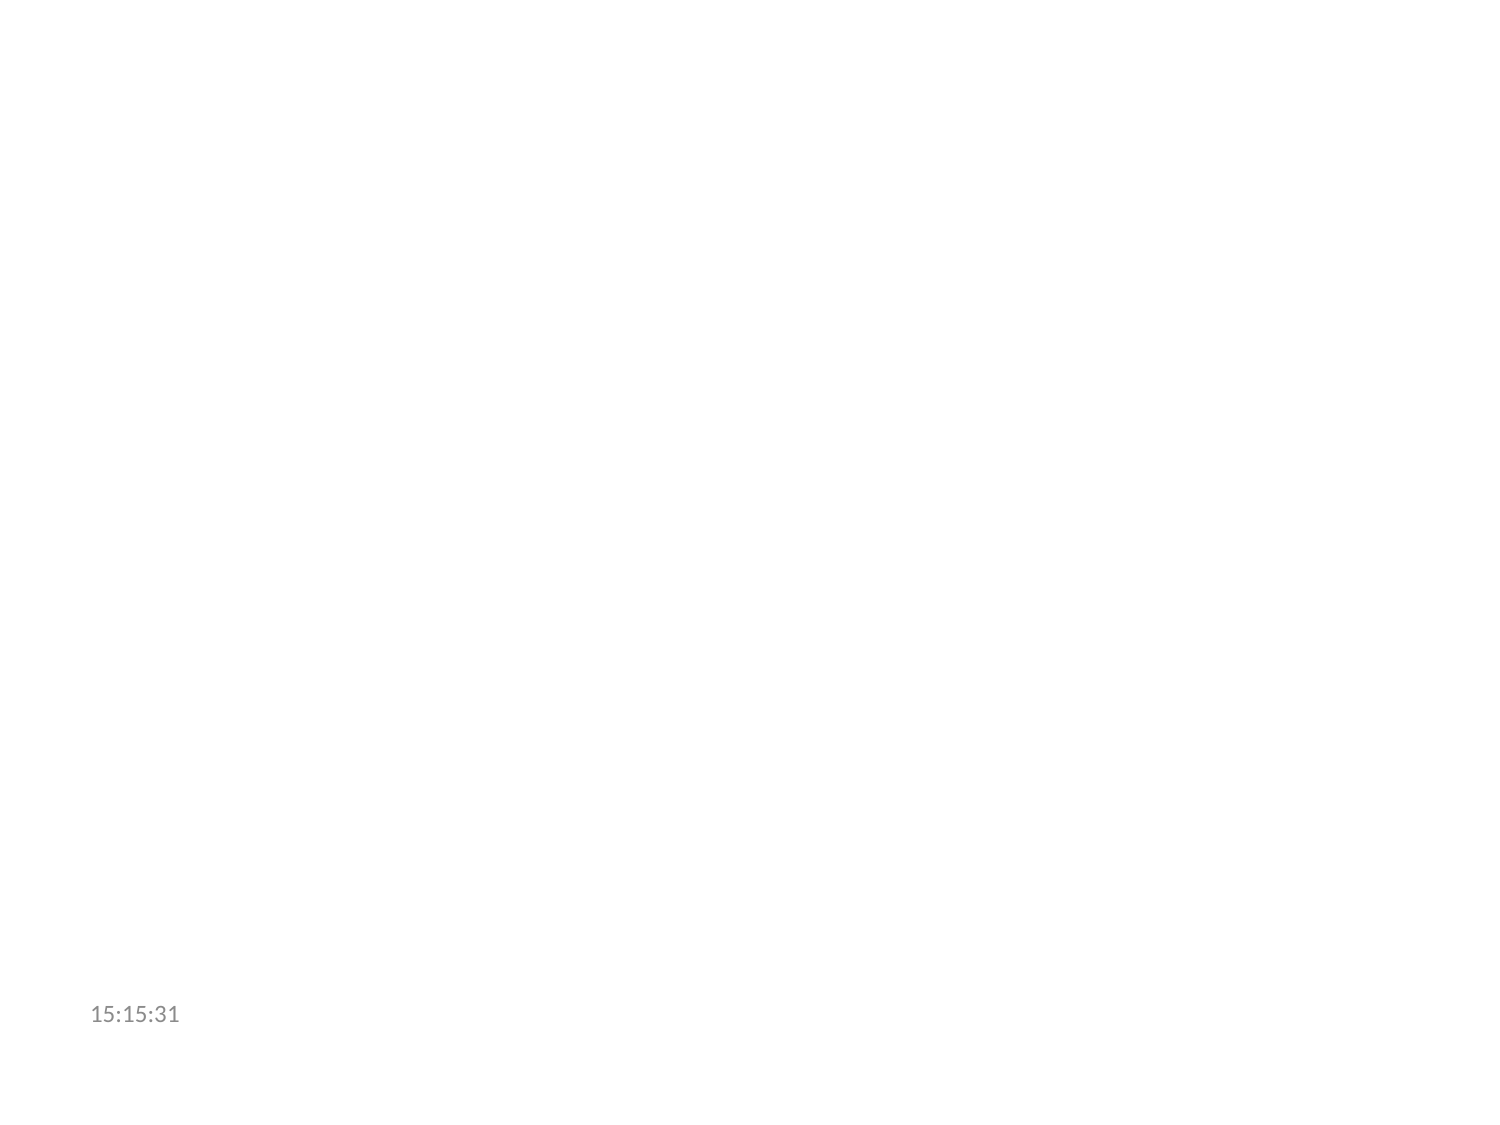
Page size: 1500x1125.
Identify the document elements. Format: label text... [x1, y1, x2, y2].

text_box 15:35:09 [75, 982, 425, 1043]
